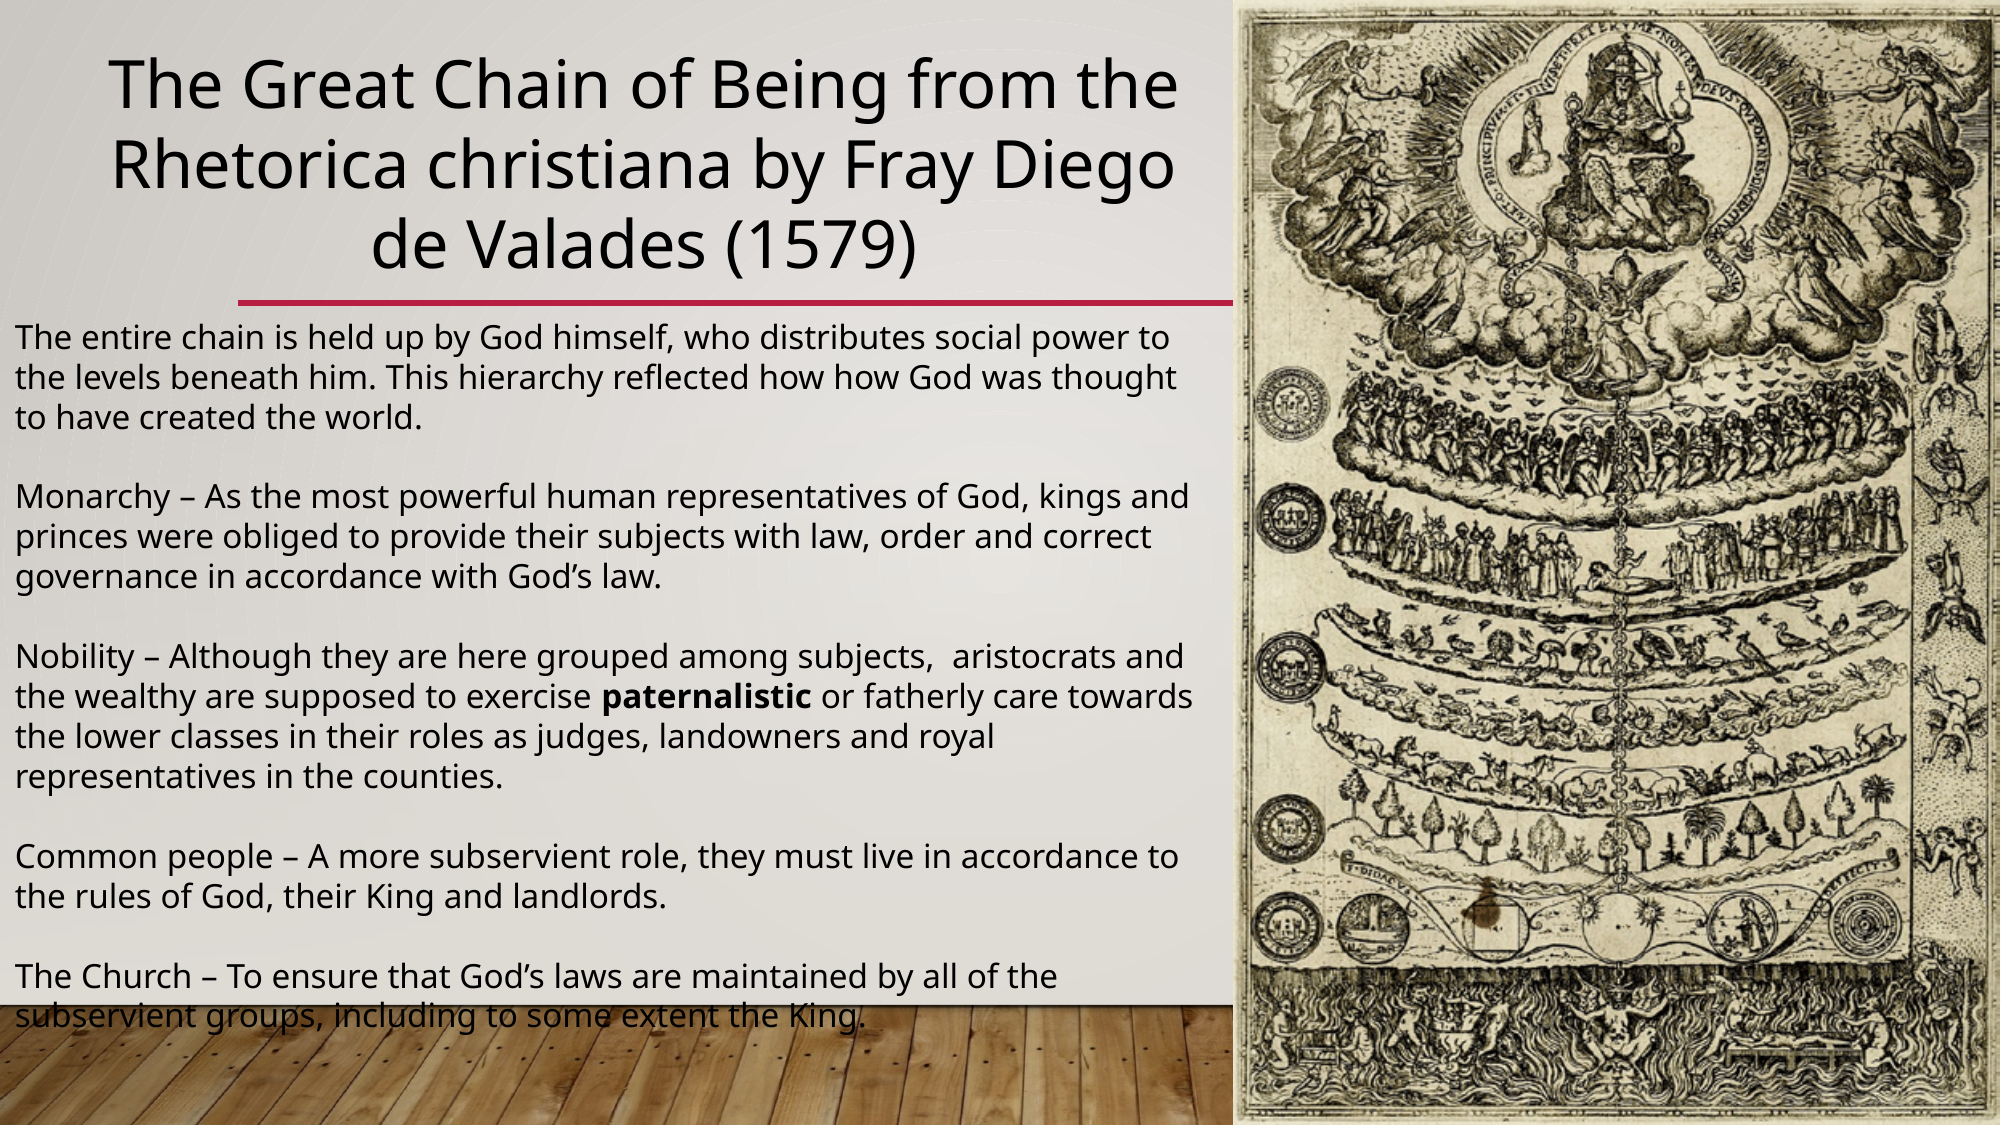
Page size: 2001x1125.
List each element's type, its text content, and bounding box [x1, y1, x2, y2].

text_box The entire chain is held up by God himself, who distributes social power to the levels beneath him. This hierarchy reflected how how God was thought to have created the world. Monarchy – As the most powerful human representatives of God, kings and princes were obliged to provide their subjects with law, order and correct governance in accordance with God’s law. Nobility – Although they are here grouped among subjects, aristocrats and the wealthy are supposed to exercise paternalistic or fatherly care towards the lower classes in their roles as judges, landowners and royal representatives in the counties. Common people – A more subservient role, they must live in accordance to the rules of God, their King and landlords. The Church – To ensure that God’s laws are maintained by all of the subservient groups, including to some extent the King. [0, 308, 1224, 1125]
text_box The Great Chain of Being from the Rhetorica christiana by Fray Diego de Valades (1579) [76, 34, 1213, 290]
picture [1224, 0, 2000, 1125]
